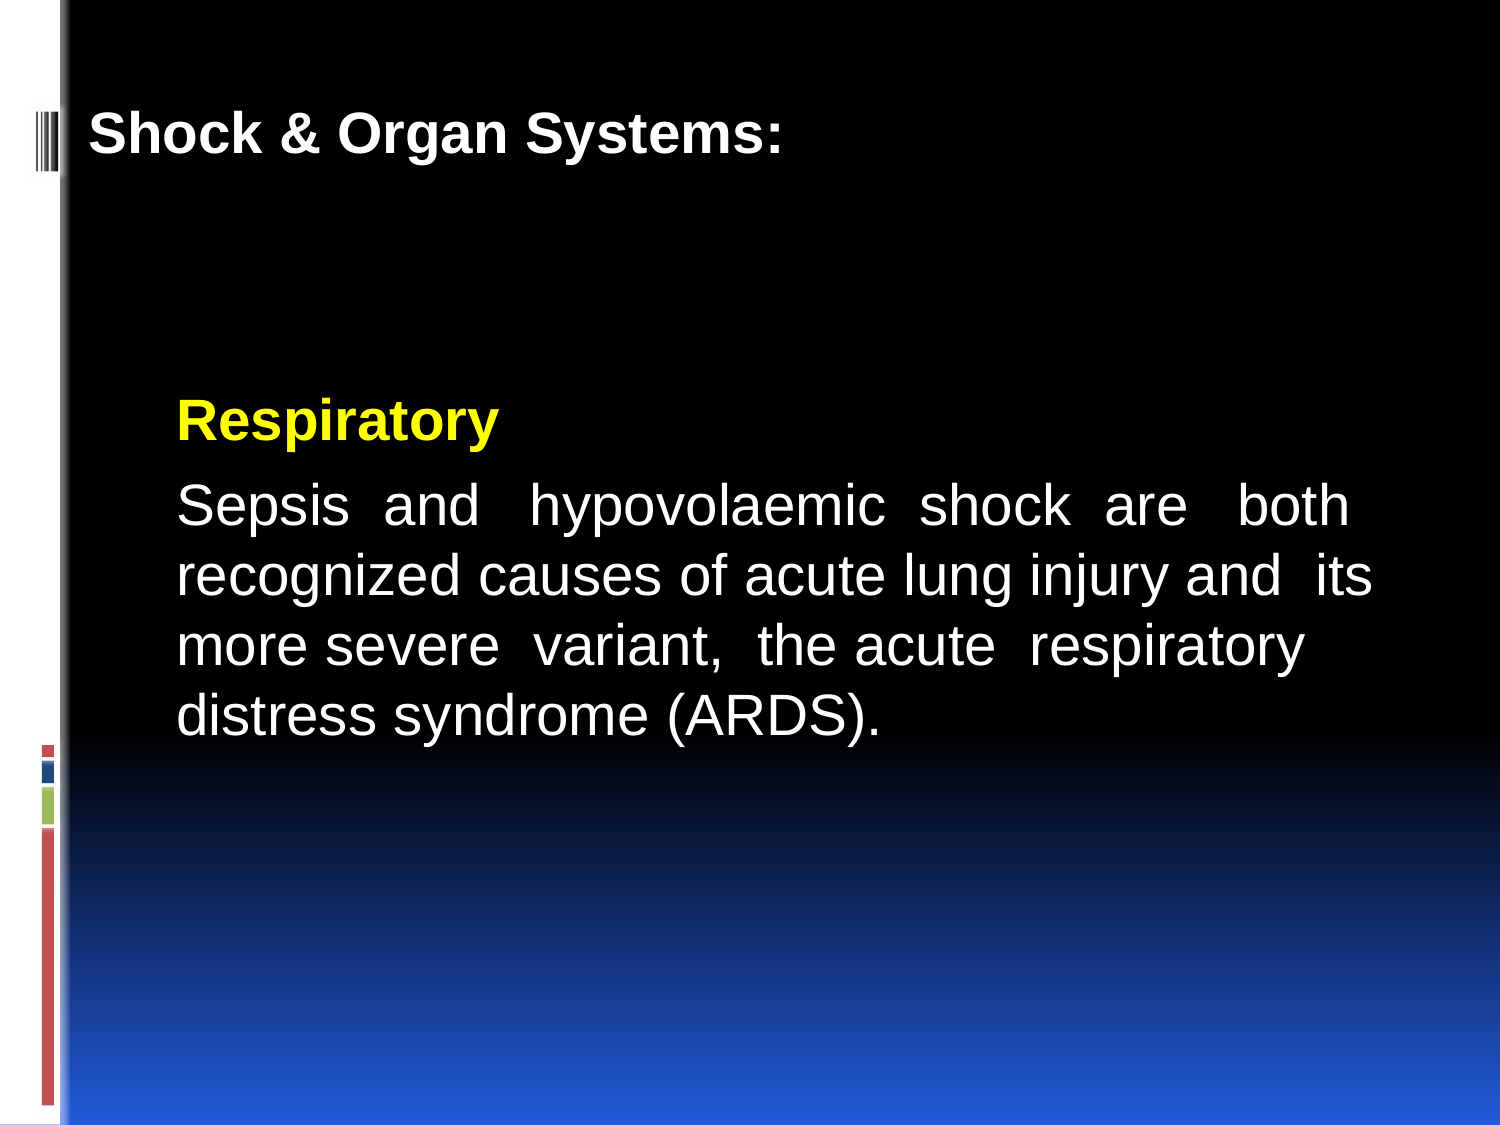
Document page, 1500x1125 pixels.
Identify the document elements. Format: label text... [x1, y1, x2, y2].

list Respiratory Sepsis and hypovolaemic shock are both recognized causes of acute lung injury and its more severe variant, the acute respiratory distress syndrome (ARDS). [149, 374, 1426, 1125]
text_box Shock & Organ Systems: [62, 87, 850, 173]
